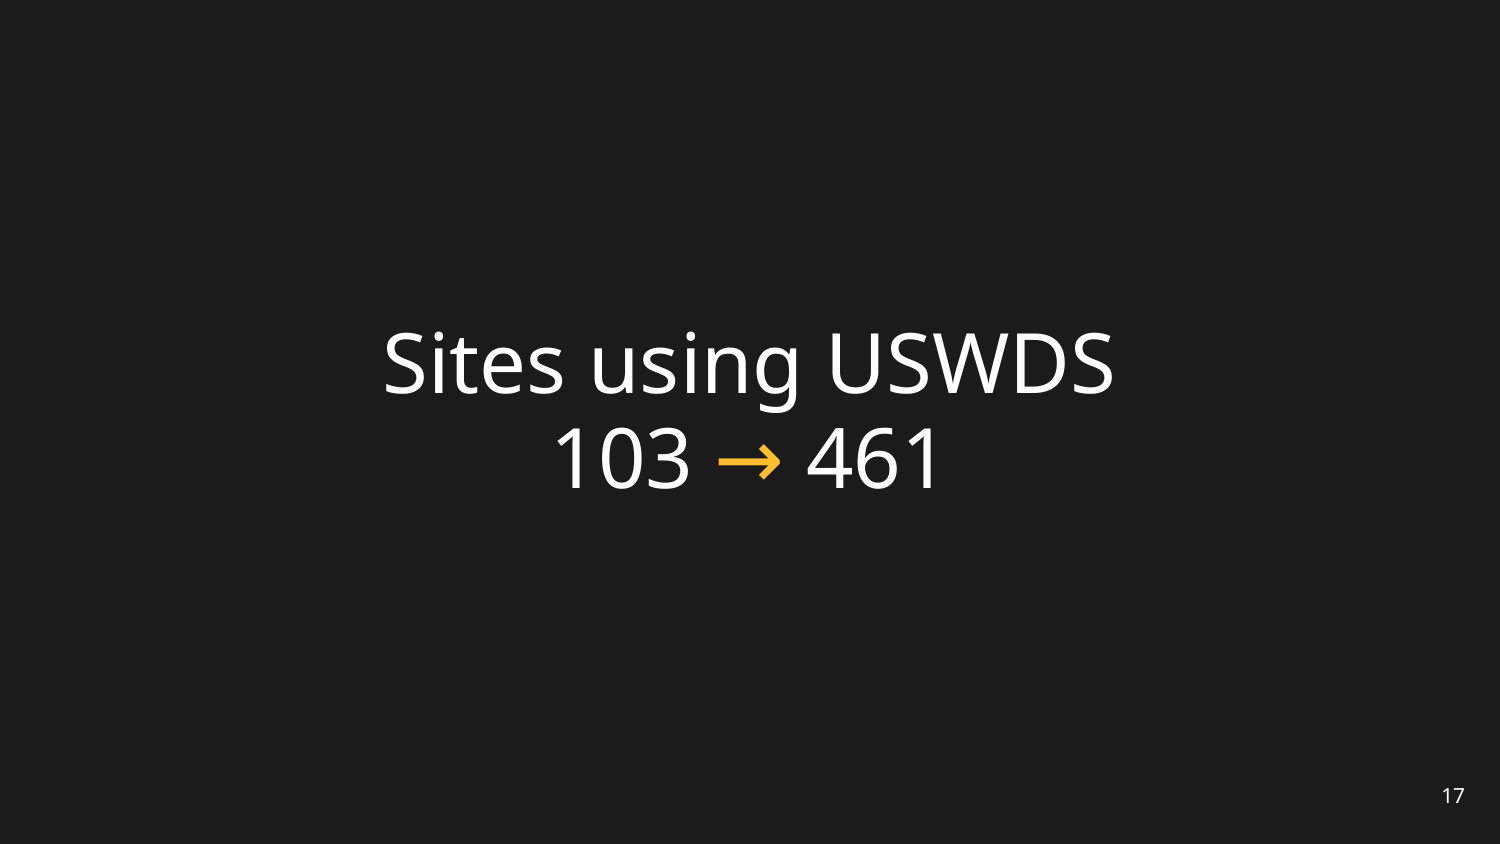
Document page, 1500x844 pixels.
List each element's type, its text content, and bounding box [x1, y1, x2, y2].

title Sites using USWDS 103 → 461 [51, 72, 1449, 753]
slide_number 17 [1389, 764, 1480, 830]
